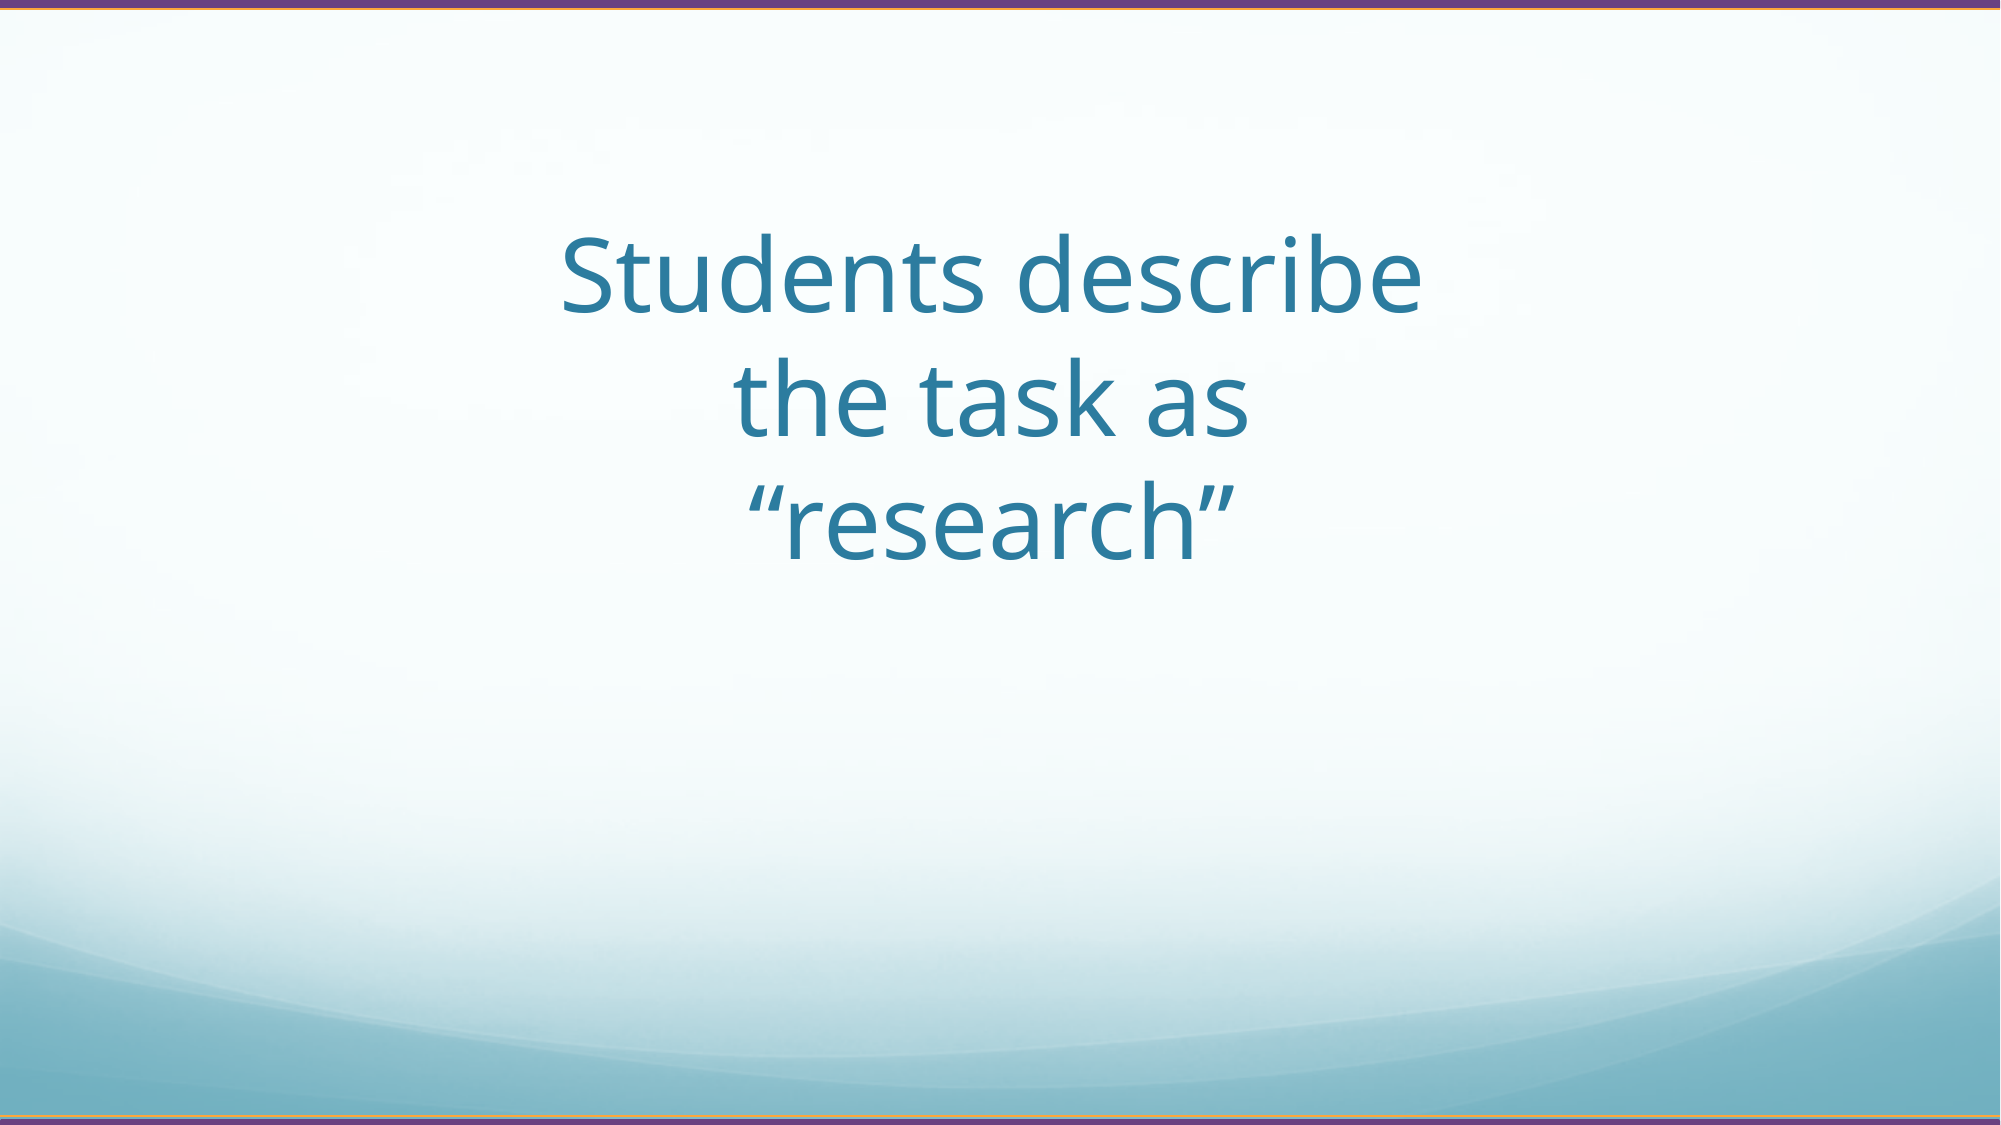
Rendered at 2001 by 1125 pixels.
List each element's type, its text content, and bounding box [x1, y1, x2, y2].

title Students describe the task as “research” [486, 447, 1499, 588]
